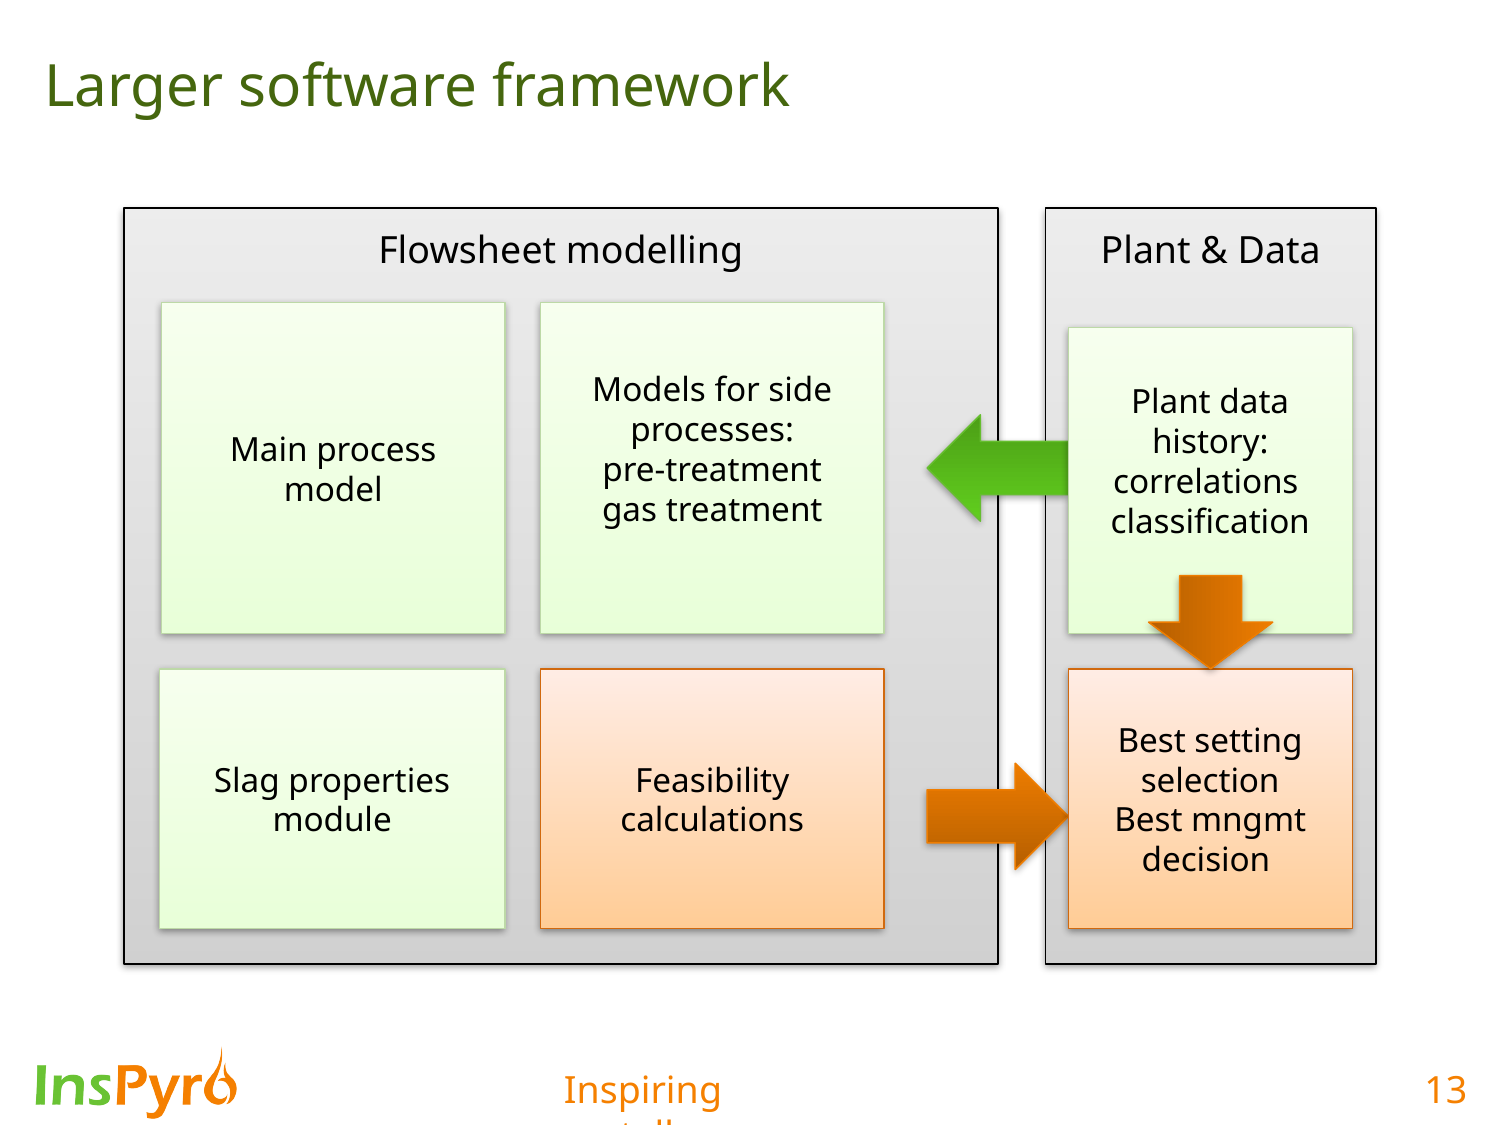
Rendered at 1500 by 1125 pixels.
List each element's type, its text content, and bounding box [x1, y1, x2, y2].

text_box [1147, 574, 1274, 670]
text_box Feasibility calculations [540, 668, 885, 929]
text_box [926, 762, 1063, 871]
text_box Models for side processes: pre-treatment gas treatment [540, 302, 885, 634]
text_box Plant & Data [1045, 207, 1377, 965]
text_box [926, 414, 1063, 522]
text_box Flowsheet modelling [123, 207, 999, 965]
text_box Slag properties module [159, 668, 506, 929]
slide_number 13 [1352, 1058, 1483, 1125]
text_box Main process model [161, 302, 506, 634]
title Larger software framework [29, 6, 1380, 161]
text_box Plant data history: correlations classification [1068, 327, 1353, 634]
text_box Best setting selection Best mngmt decision [1068, 668, 1353, 929]
picture [29, 1039, 243, 1125]
